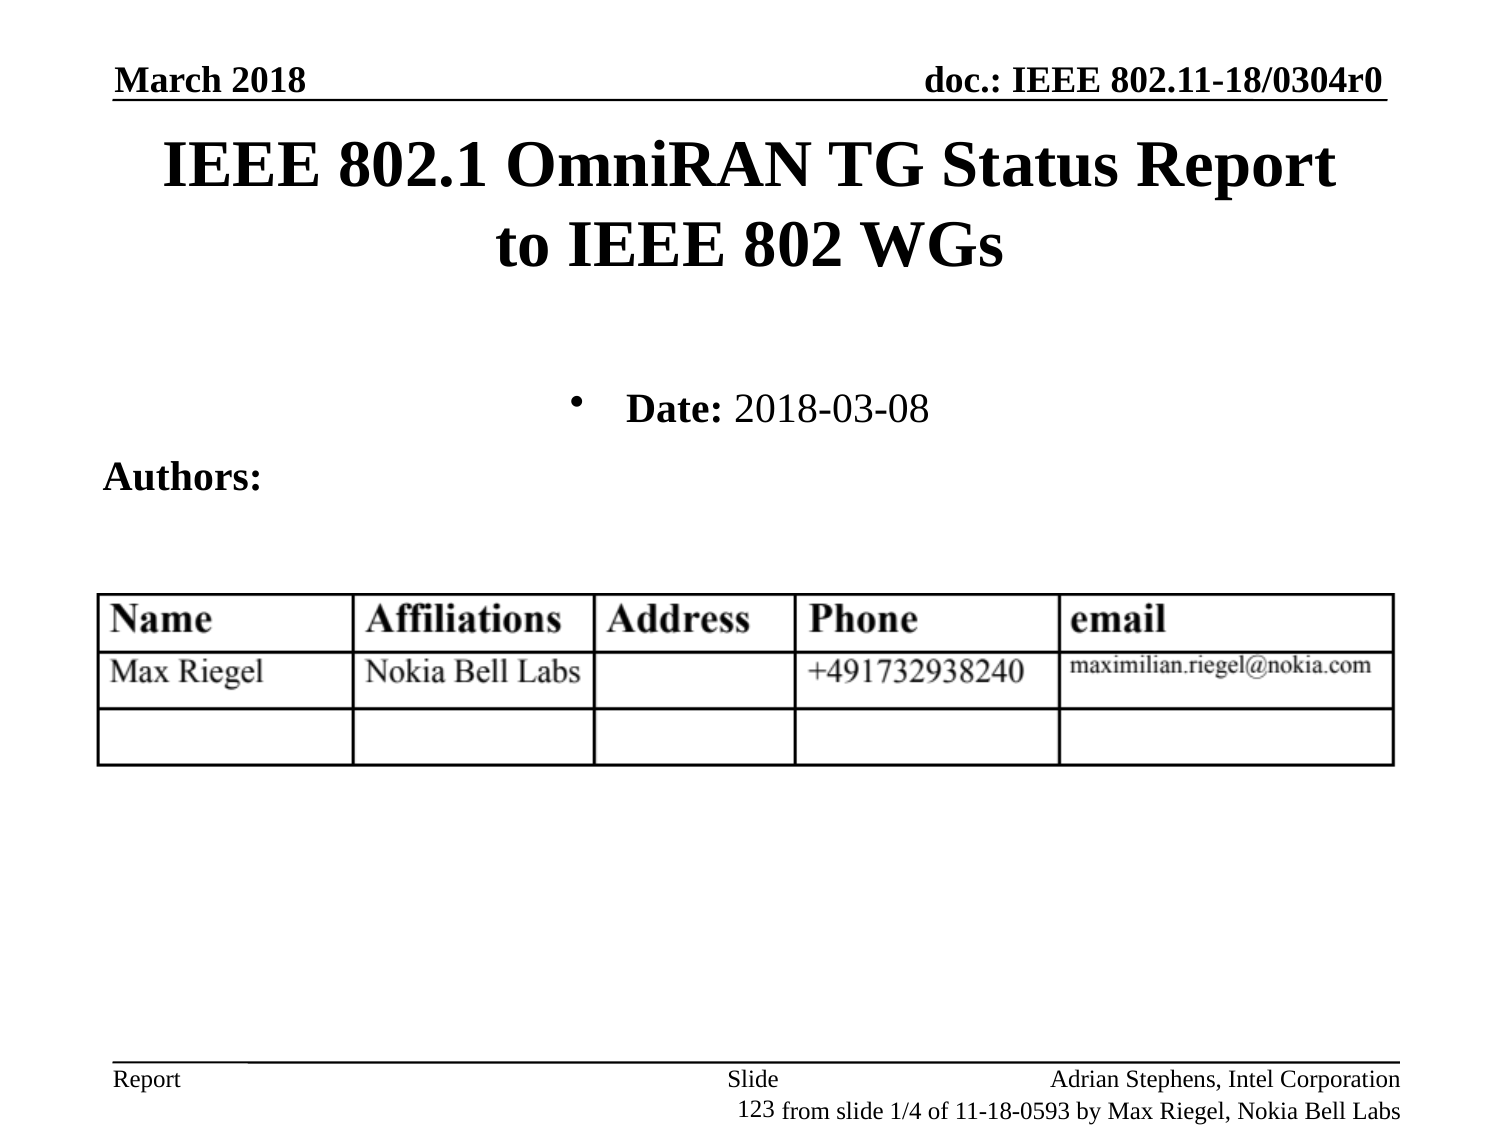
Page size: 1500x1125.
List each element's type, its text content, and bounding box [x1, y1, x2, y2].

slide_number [114, 54, 374, 101]
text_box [83, 593, 1422, 812]
title IEEE 802.1 OmniRAN TG Status Report to IEEE 802 WGs [112, 112, 1388, 288]
slide_number Slide 123 [711, 1061, 801, 1093]
text_box Authors: [87, 441, 325, 505]
list Date: 2018-03-08 [112, 373, 1388, 439]
footer Adrian Stephens, Intel Corporation [902, 1061, 1402, 1087]
text_box from slide 1/4 of 11-18-0593 by Max Riegel, Nokia Bell Labs [343, 1087, 1417, 1125]
